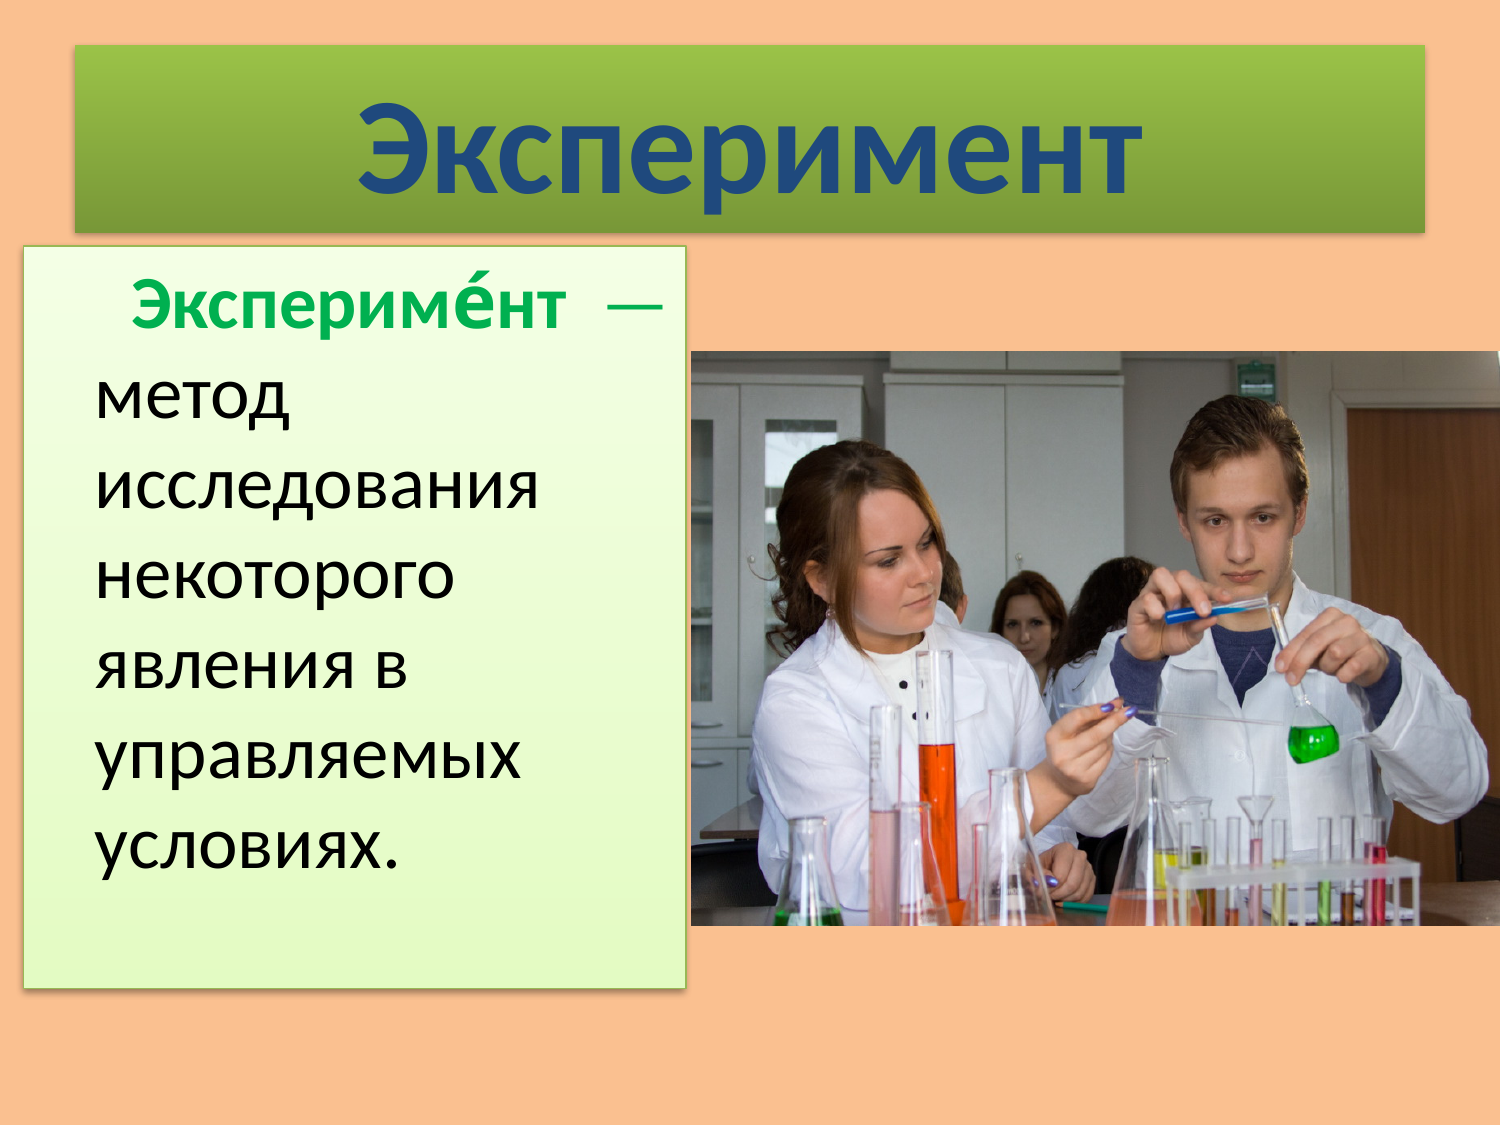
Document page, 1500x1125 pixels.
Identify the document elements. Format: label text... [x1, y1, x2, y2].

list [691, 351, 1500, 926]
list Экспериме́нт — метод исследования некоторого явления в управляемых условиях. [23, 245, 687, 989]
title Эксперимент [75, 45, 1425, 233]
